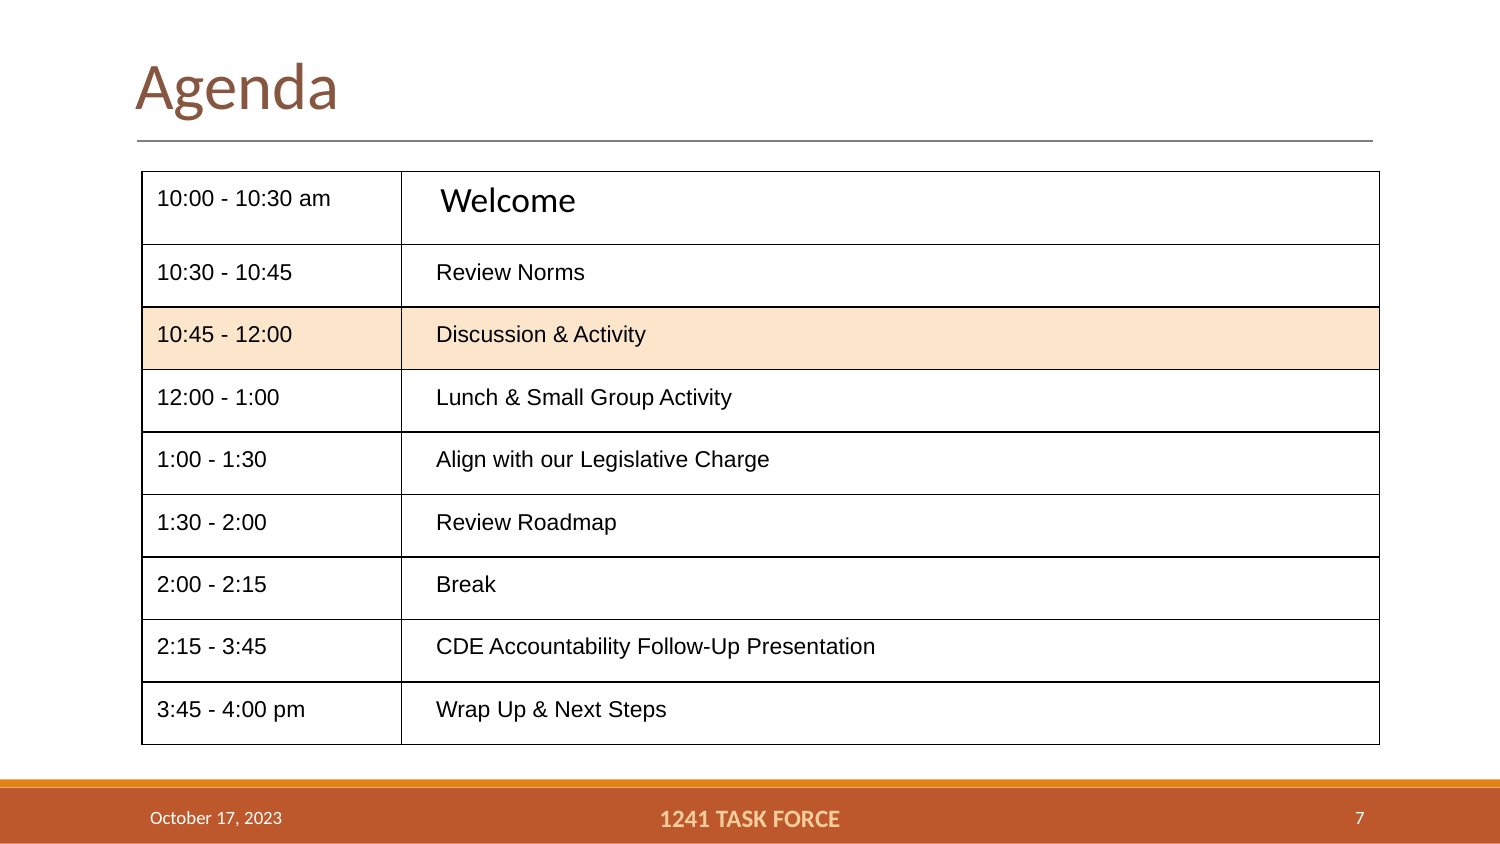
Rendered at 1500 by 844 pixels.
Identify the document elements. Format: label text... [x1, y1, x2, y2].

table_cell 10:30 - 10:45 [143, 245, 401, 306]
table_cell Discussion & Activity [402, 308, 1379, 369]
table_cell 2:00 - 2:15 [143, 558, 401, 619]
title Agenda [135, 35, 1373, 131]
table_cell Lunch & Small Group Activity [402, 370, 1379, 431]
table_cell 1:00 - 1:30 [143, 433, 401, 494]
table_cell Wrap Up & Next Steps [402, 683, 1379, 744]
table_cell 12:00 - 1:00 [143, 370, 401, 431]
table_cell CDE Accountability Follow-Up Presentation [402, 620, 1379, 681]
table_cell Review Norms [402, 245, 1379, 306]
table_cell 2:15 - 3:45 [143, 620, 401, 681]
footer 1241 TASK FORCE [453, 794, 1047, 840]
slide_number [135, 794, 440, 840]
table_cell 3:45 - 4:00 pm [143, 683, 401, 744]
table_header 10:00 - 10:30 am [143, 172, 401, 244]
table_cell 10:45 - 12:00 [143, 308, 401, 369]
table_header Welcome [402, 172, 1379, 244]
table_cell Break [402, 558, 1379, 619]
table_cell 1:30 - 2:00 [143, 495, 401, 556]
table_cell Align with our Legislative Charge [402, 433, 1379, 494]
slide_number 7 [1218, 794, 1380, 840]
table_cell Review Roadmap [402, 495, 1379, 556]
